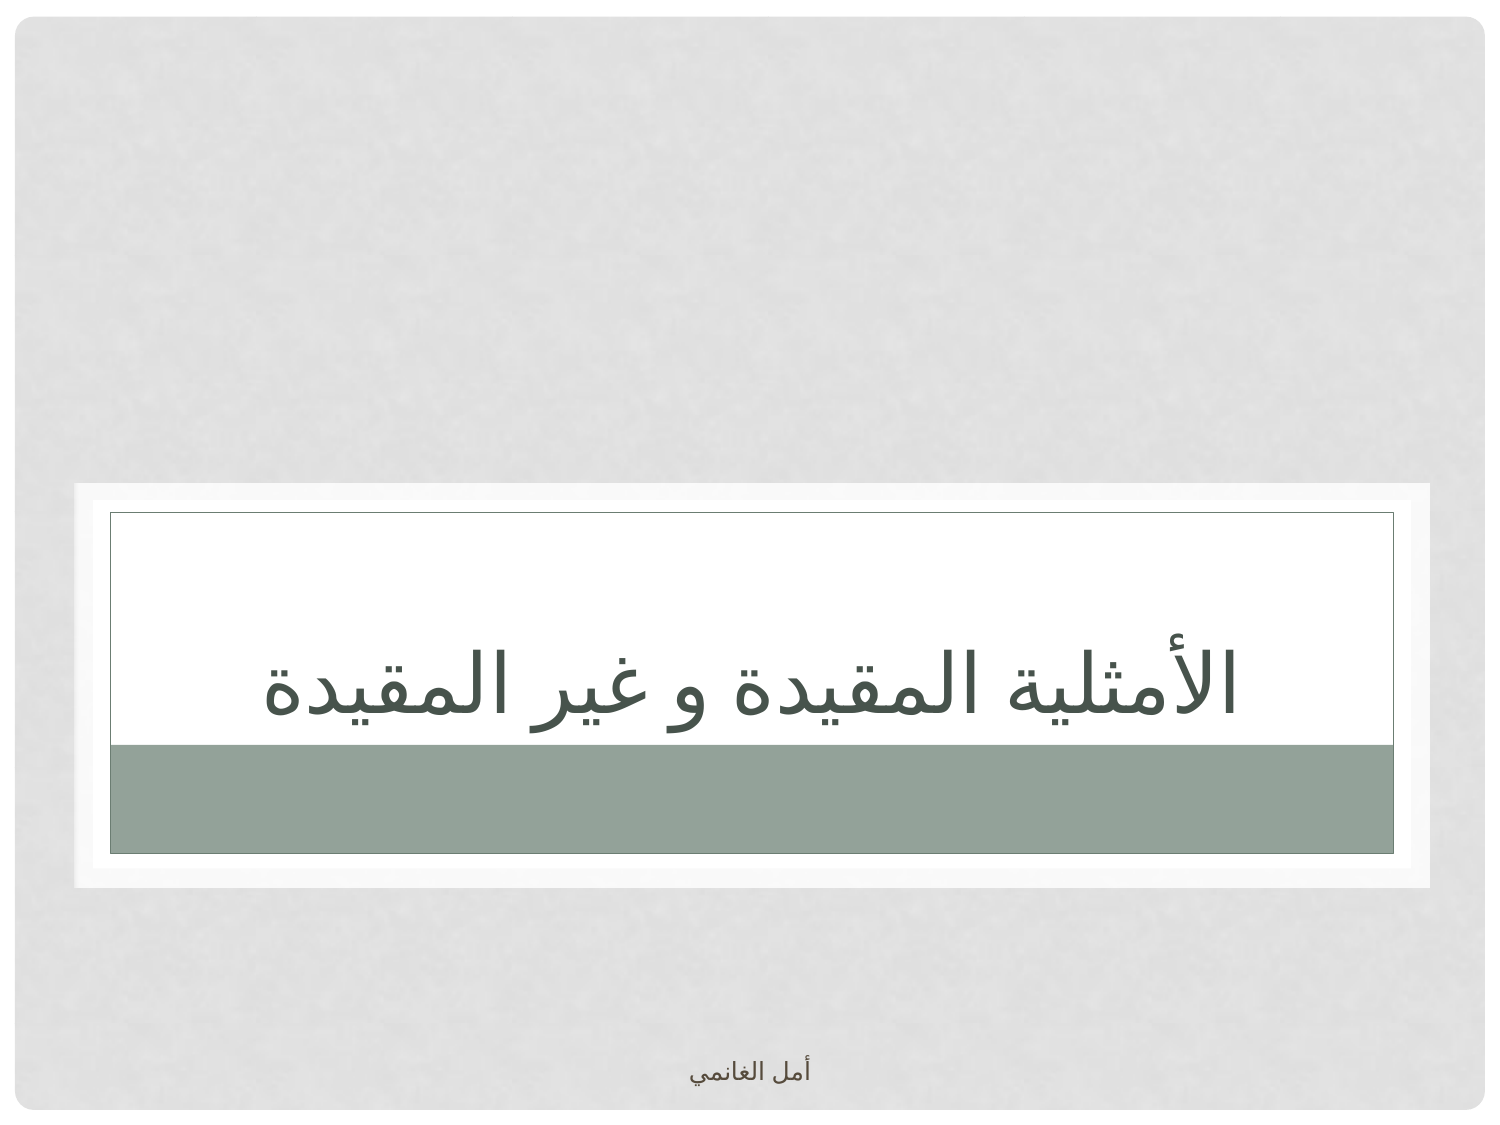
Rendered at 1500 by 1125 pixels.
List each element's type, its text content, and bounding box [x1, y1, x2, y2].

title الأمثلية المقيدة و غير المقيدة [120, 525, 1384, 738]
footer أمل الغانمي [512, 1042, 988, 1103]
